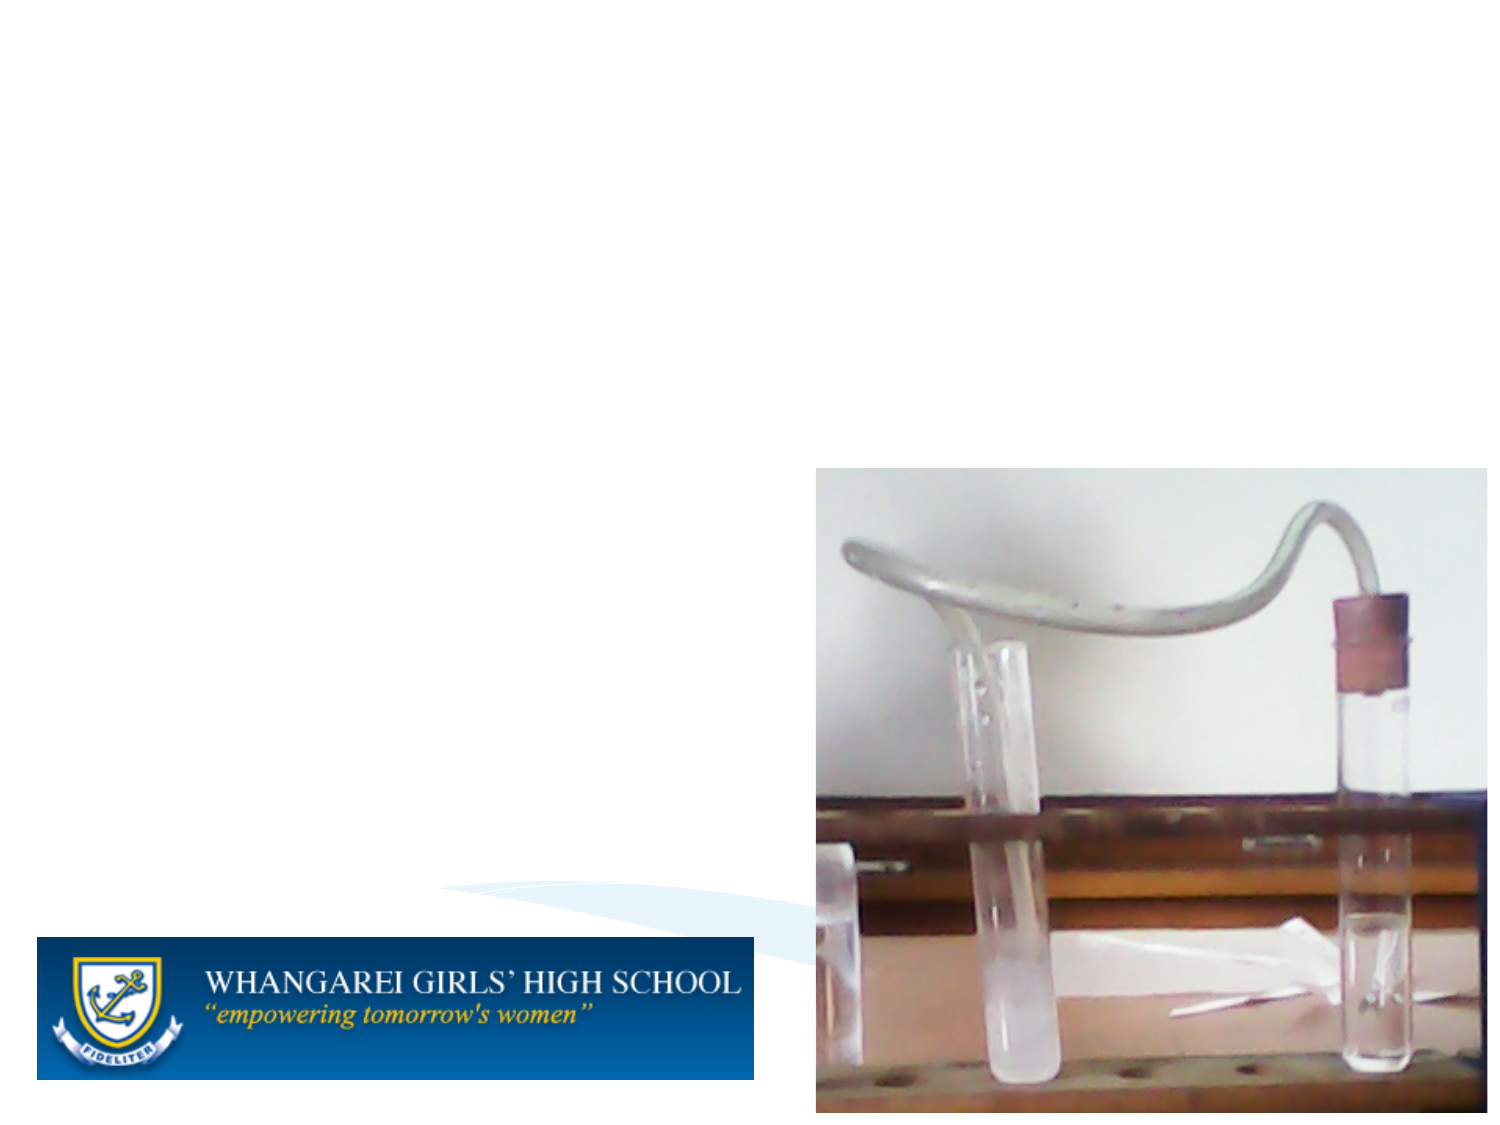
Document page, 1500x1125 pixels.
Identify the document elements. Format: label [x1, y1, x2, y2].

picture [37, 937, 754, 1080]
picture [815, 468, 1488, 1113]
